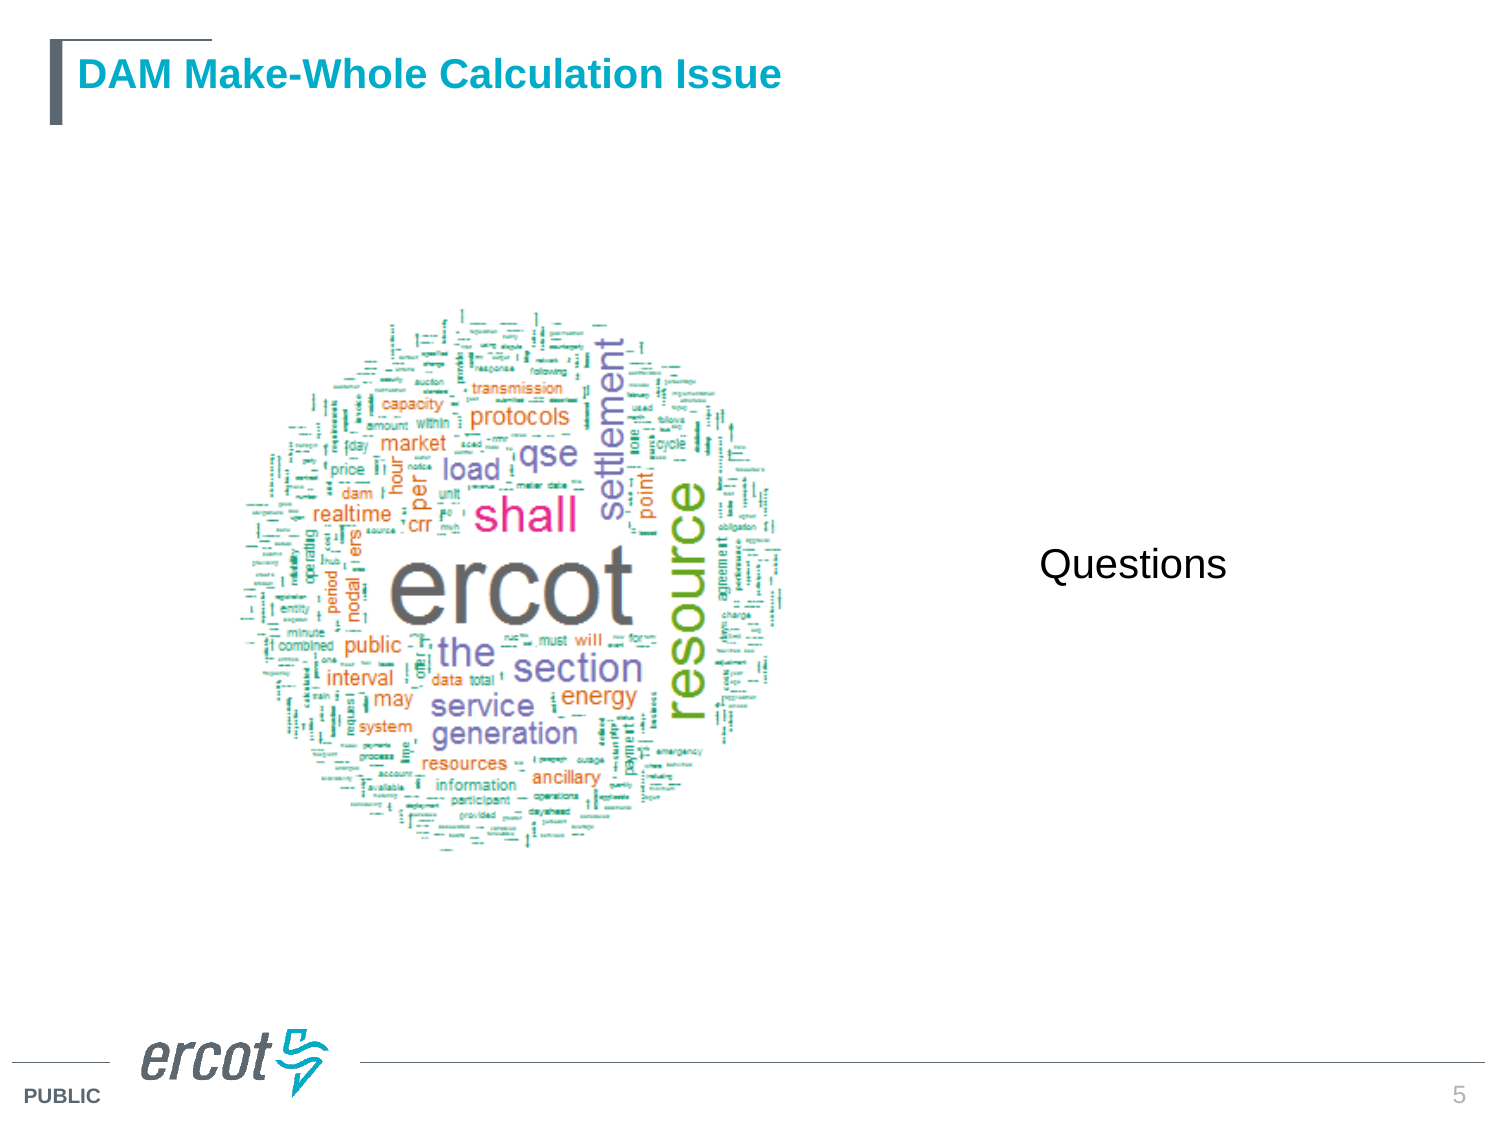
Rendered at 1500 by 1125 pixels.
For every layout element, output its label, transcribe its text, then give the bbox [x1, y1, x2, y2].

text_box Questions [991, 529, 1317, 595]
picture [37, 137, 988, 1100]
title DAM Make-Whole Calculation Issue [62, 39, 1450, 158]
slide_number 5 [1437, 1076, 1475, 1112]
